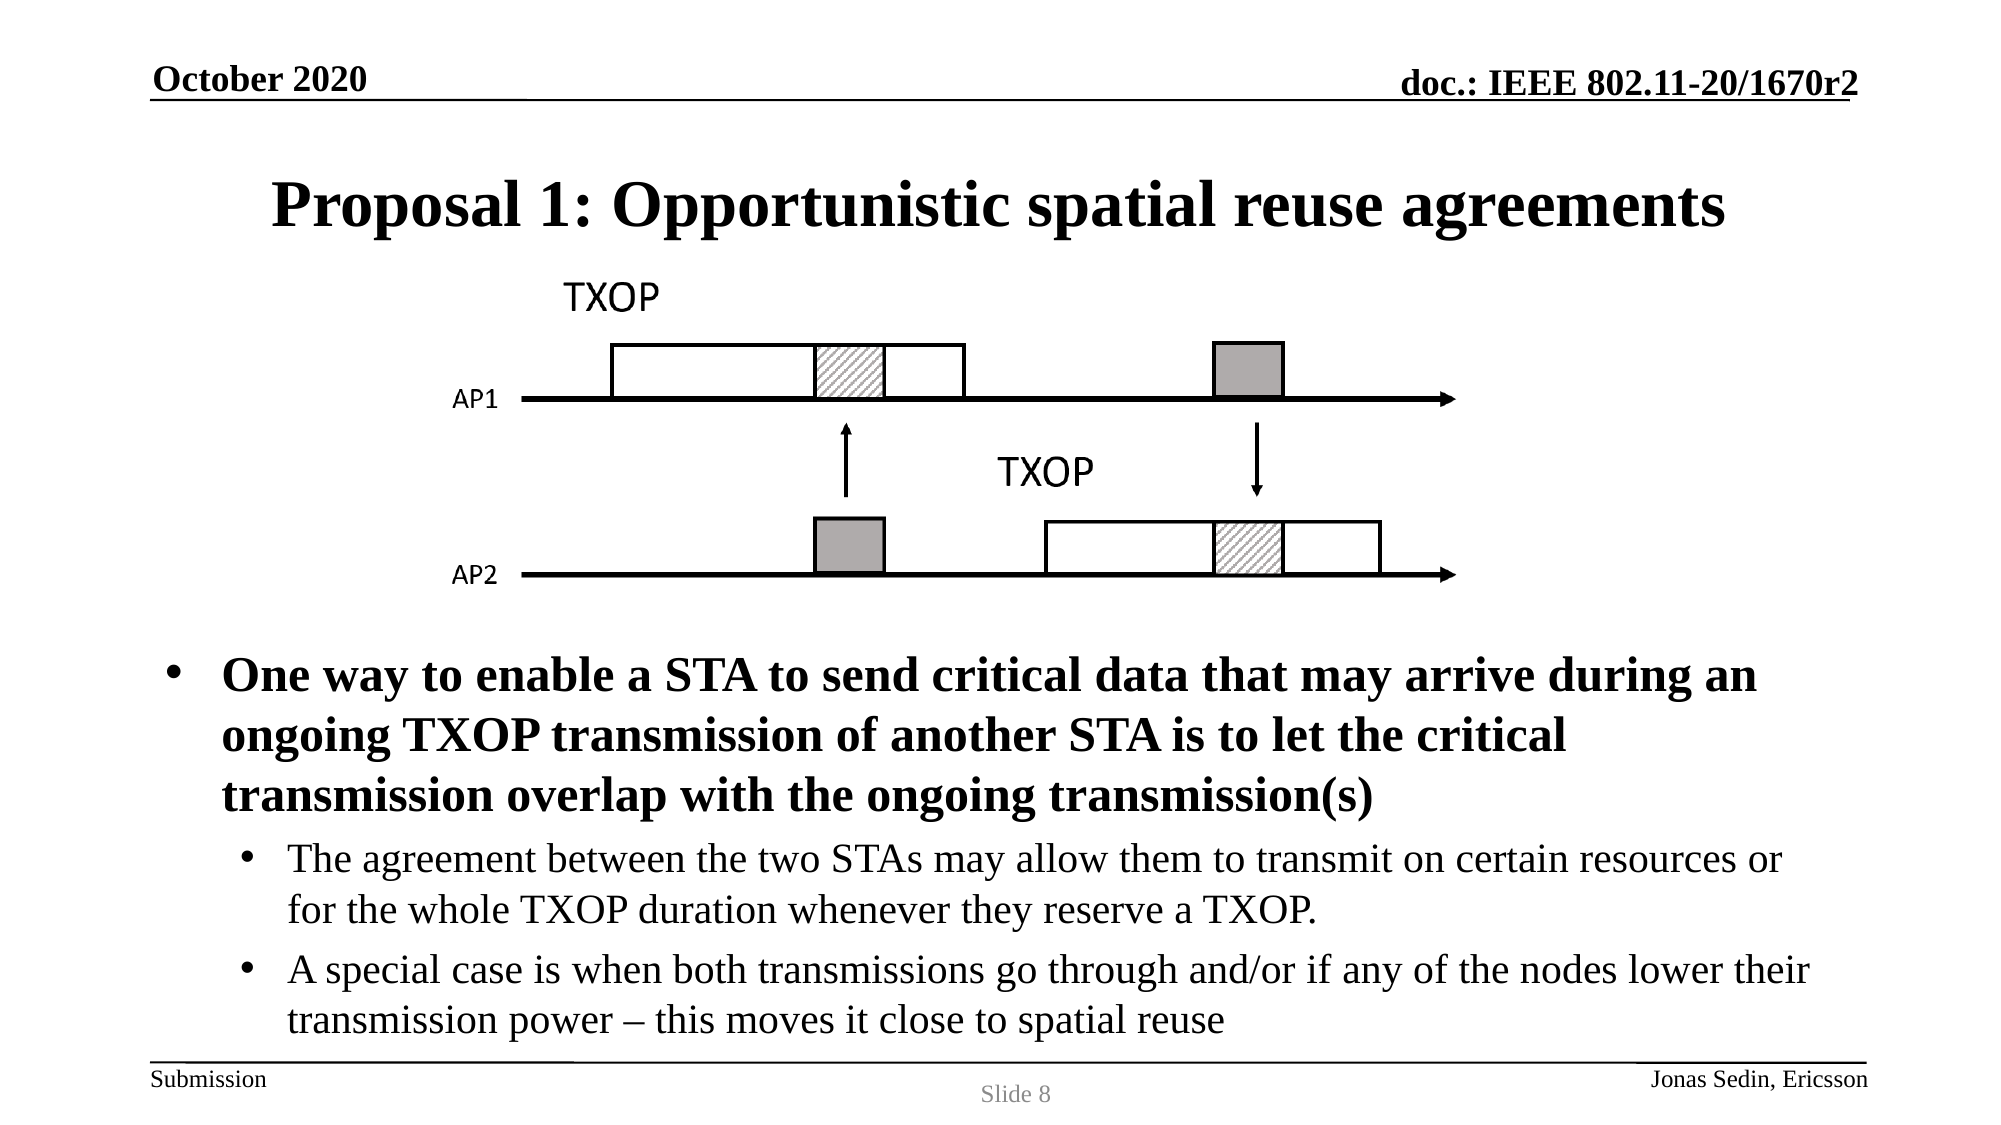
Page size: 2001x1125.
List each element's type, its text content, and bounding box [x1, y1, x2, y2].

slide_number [152, 54, 563, 100]
footer Jonas Sedin, Ericsson [1171, 1061, 1869, 1093]
picture [427, 254, 1473, 609]
title Proposal 1: Opportunistic spatial reuse agreements [149, 112, 1850, 288]
list One way to enable a STA to send critical data that may arrive during an ongoing TXOP transmission of another STA is to let the critical transmission overlap with the ongoing transmission(s) The agreement between the two STAs may allow them to transmit on certain resources or for the whole TXOP duration whenever they reserve a TXOP. A special case is when both transmissions go through and/or if any of the nodes lower their transmission power – this moves it close to spatial reuse [149, 633, 1850, 1125]
slide_number Slide 8 [950, 1062, 1066, 1122]
